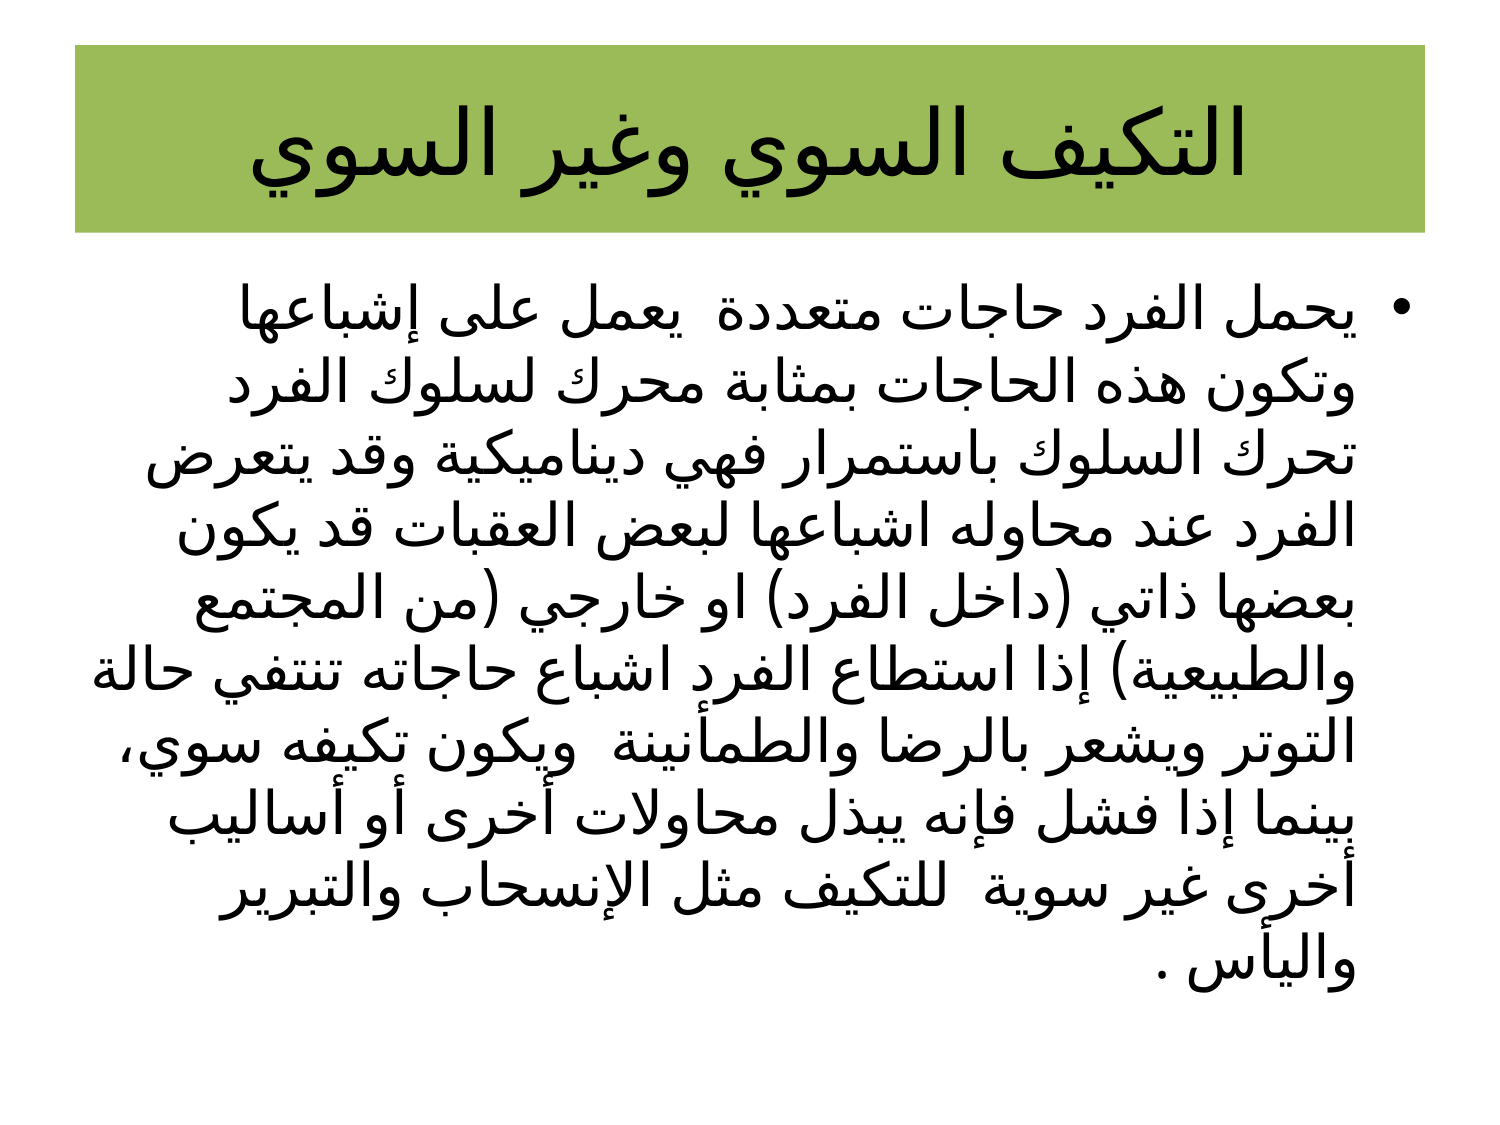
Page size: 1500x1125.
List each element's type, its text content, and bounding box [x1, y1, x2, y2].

title التكيف السوي وغير السوي [75, 45, 1425, 233]
list يحمل الفرد حاجات متعددة يعمل على إشباعها وتكون هذه الحاجات بمثابة محرك لسلوك الفرد تحرك السلوك باستمرار فهي ديناميكية وقد يتعرض الفرد عند محاوله اشباعها لبعض العقبات قد يكون بعضها ذاتي (داخل الفرد) او خارجي (من المجتمع والطبيعية) إذا استطاع الفرد اشباع حاجاته تنتفي حالة التوتر ويشعر بالرضا والطمأنينة ويكون تكيفه سوي، بينما إذا فشل فإنه يبذل محاولات أخرى أو أساليب أخرى غير سوية للتكيف مثل الإنسحاب والتبرير واليأس . [75, 262, 1425, 1005]
